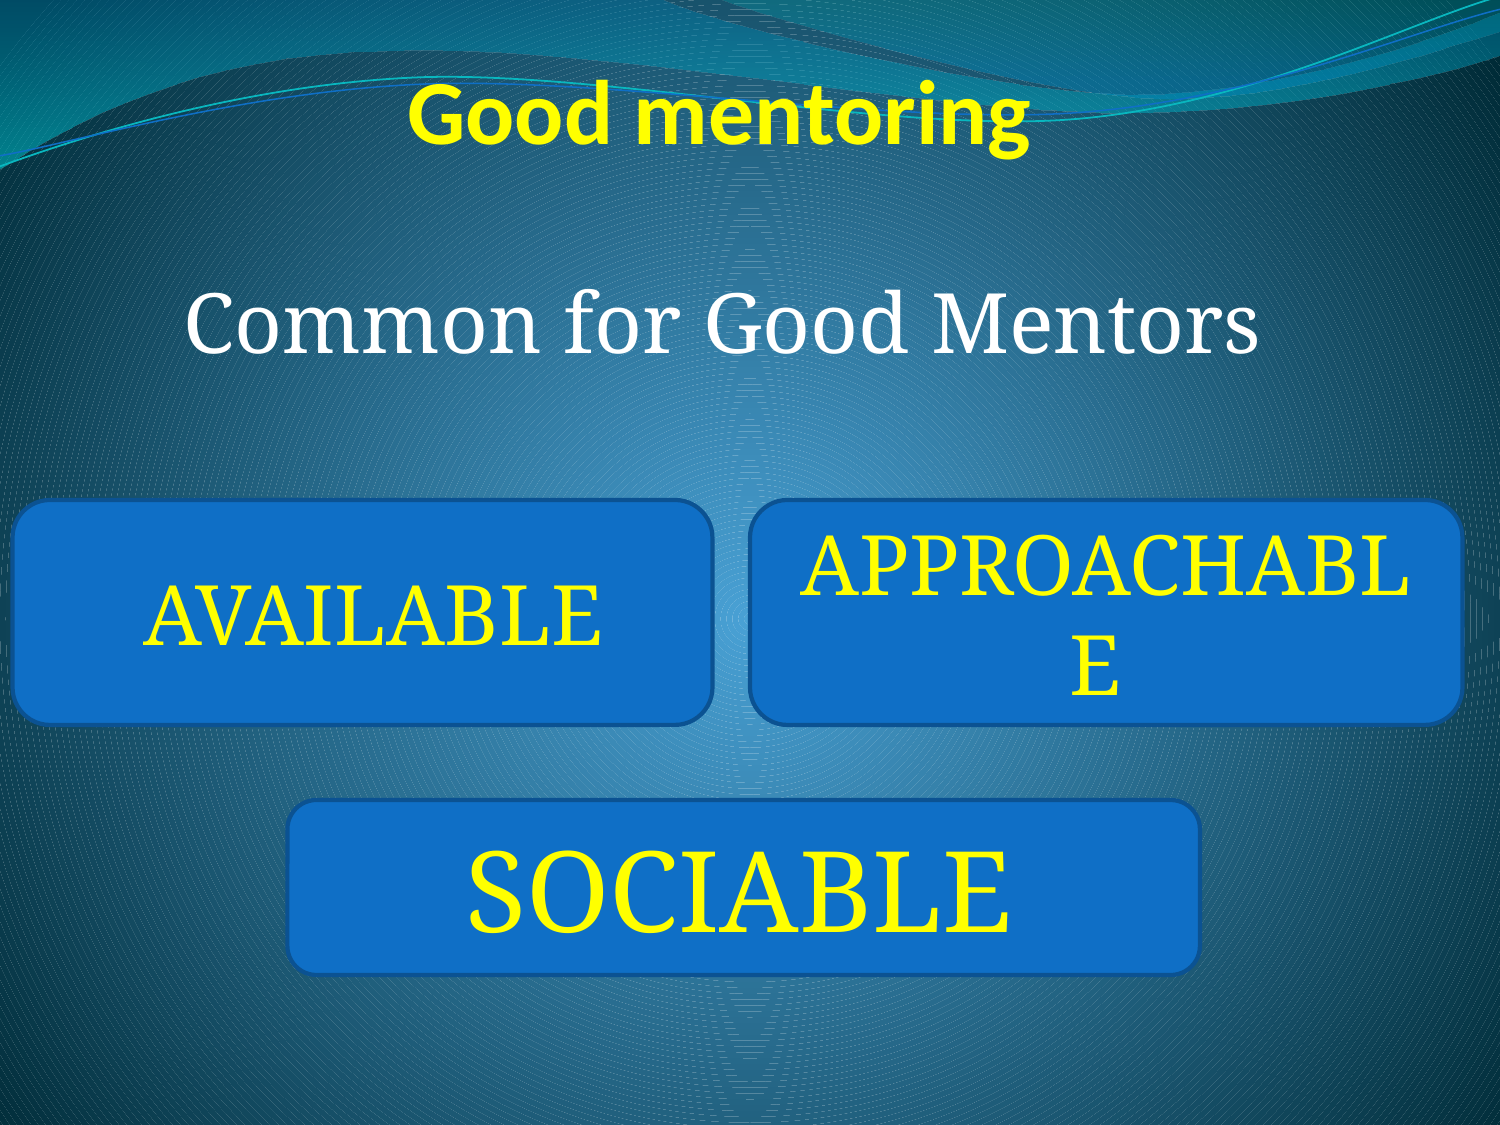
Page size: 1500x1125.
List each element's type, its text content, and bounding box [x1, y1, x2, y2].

text_box AVAILABLE [10, 497, 715, 728]
text_box APPROACHABLE [747, 497, 1465, 728]
title Good mentoring [87, 0, 1376, 163]
text_box SOCIABLE [285, 797, 1203, 978]
subtitle Common for Good Mentors [0, 262, 1500, 1125]
